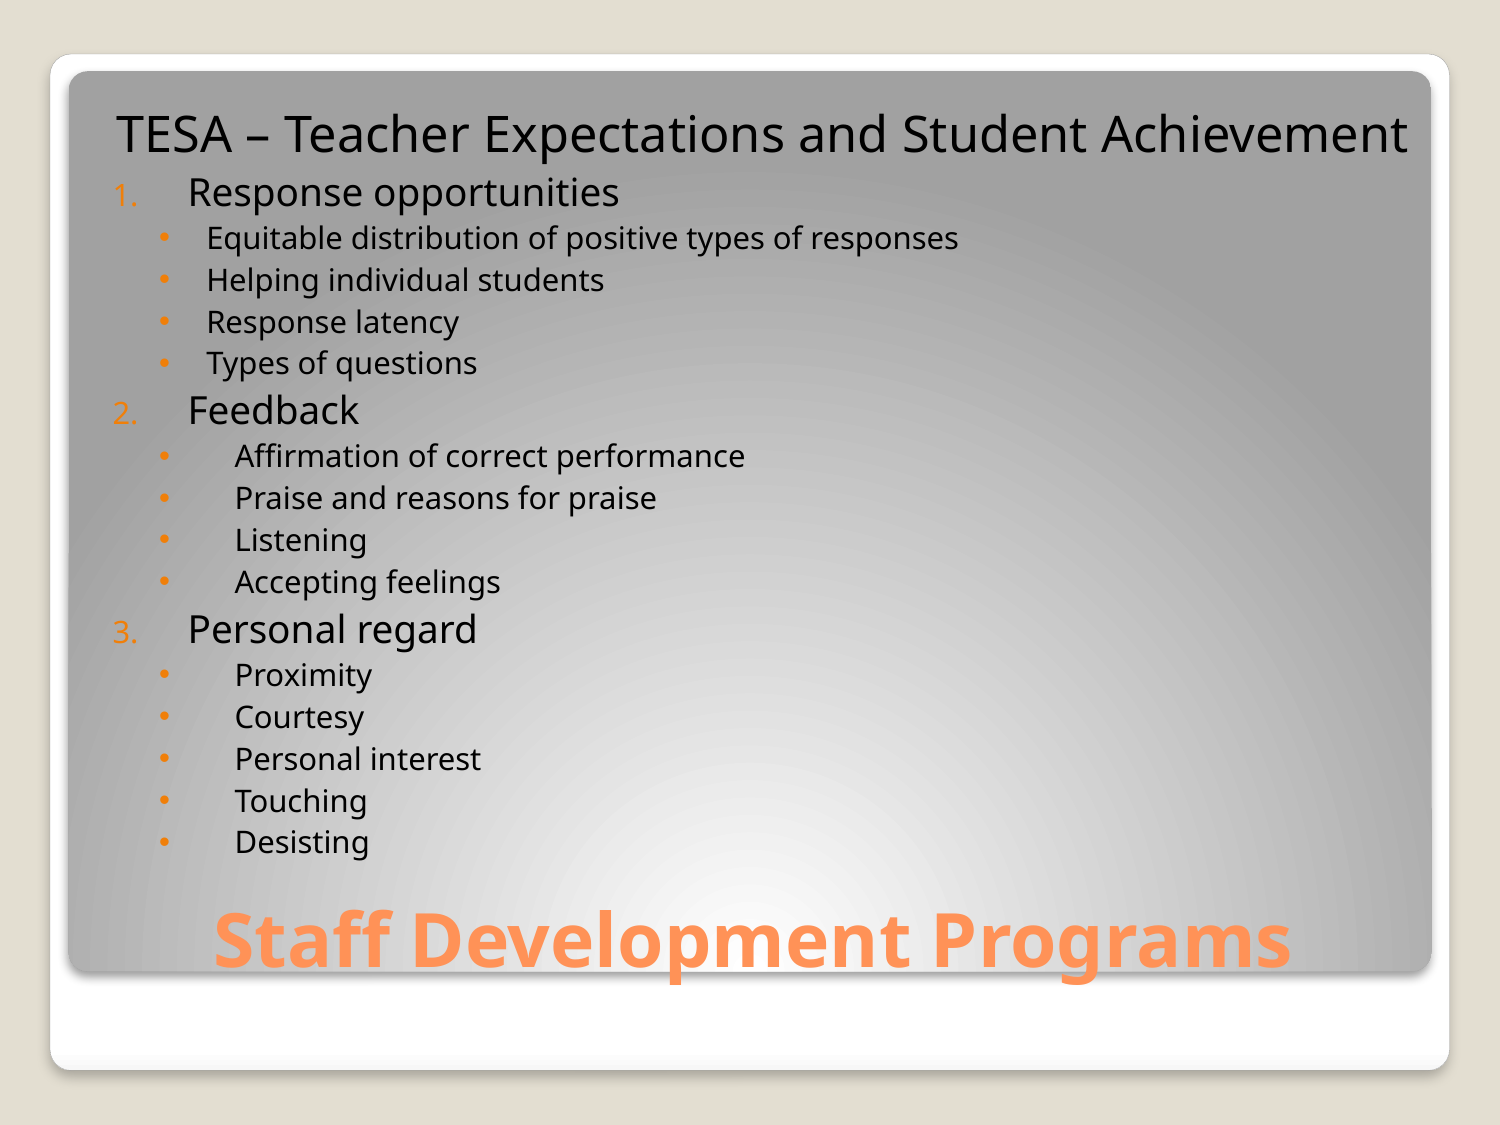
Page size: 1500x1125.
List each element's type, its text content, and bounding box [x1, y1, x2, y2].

list TESA – Teacher Expectations and Student Achievement Response opportunities Equitable distribution of positive types of responses Helping individual students Response latency Types of questions Feedback Affirmation of correct performance Praise and reasons for praise Listening Accepting feelings Personal regard Proximity Courtesy Personal interest Touching Desisting [82, 86, 1425, 900]
title Staff Development Programs [82, 900, 1425, 990]
